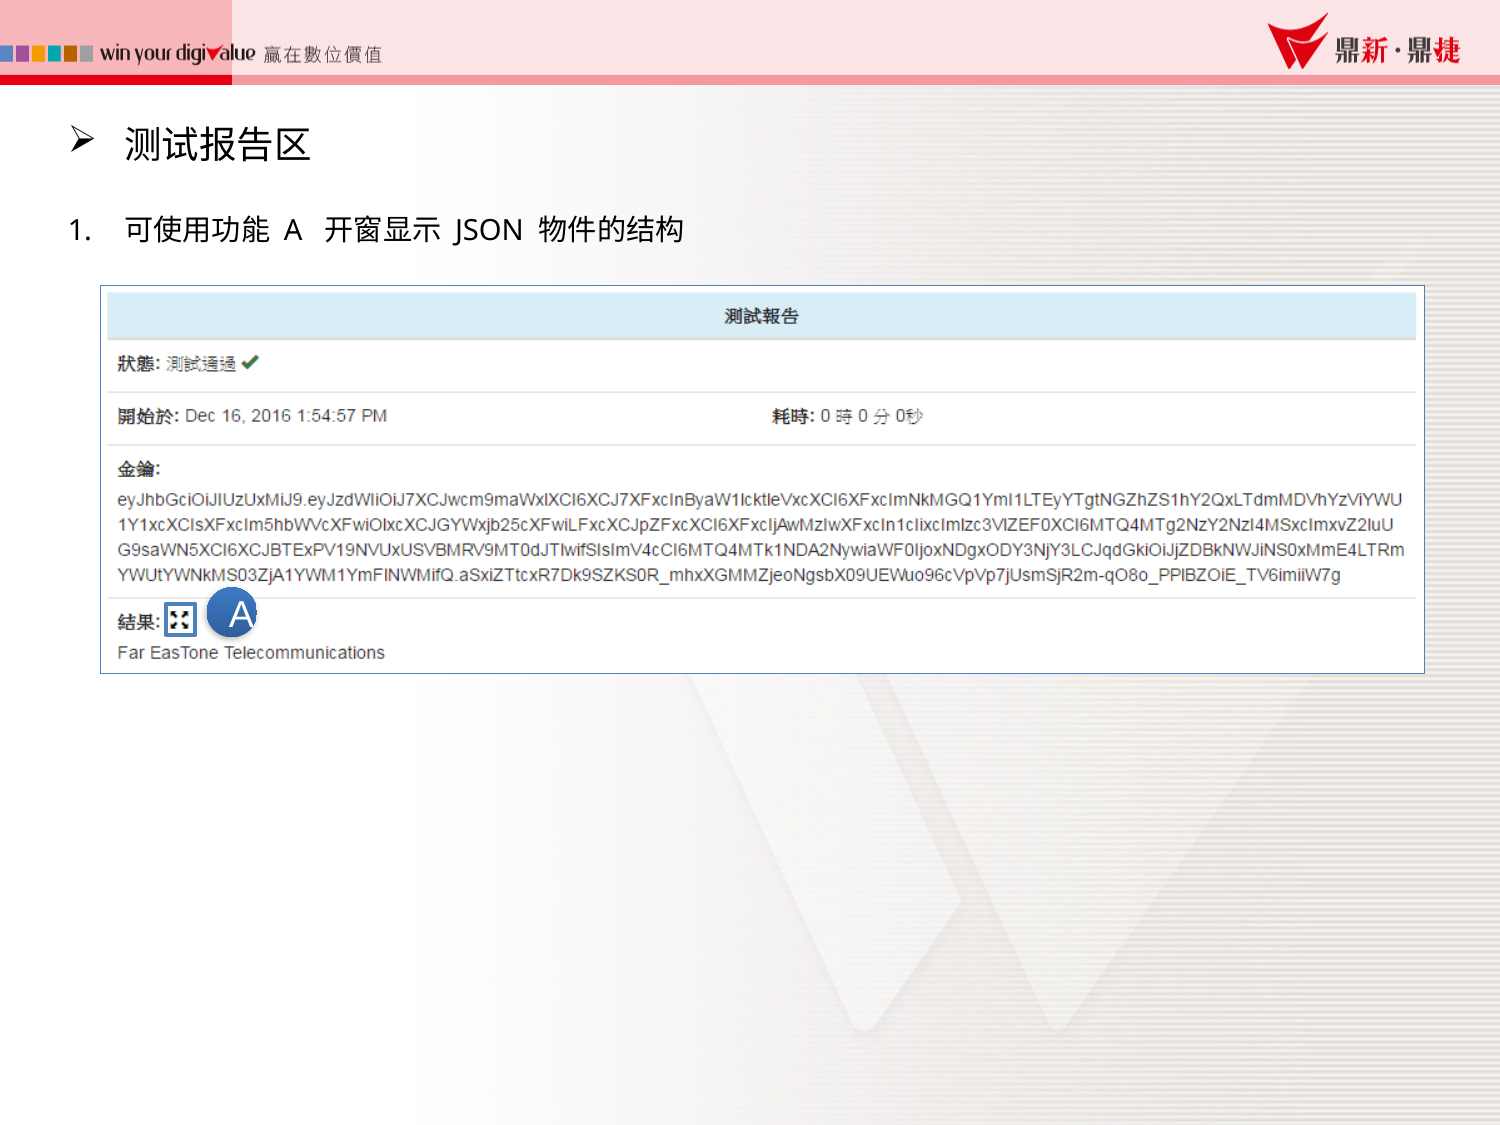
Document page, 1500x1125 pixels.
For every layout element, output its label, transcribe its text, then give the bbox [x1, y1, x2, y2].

picture [0, 0, 1500, 1125]
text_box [100, 285, 1425, 674]
text_box 测试报告区 可使用功能 A 开窗显示 JSON 物件的结构 [53, 113, 1437, 811]
